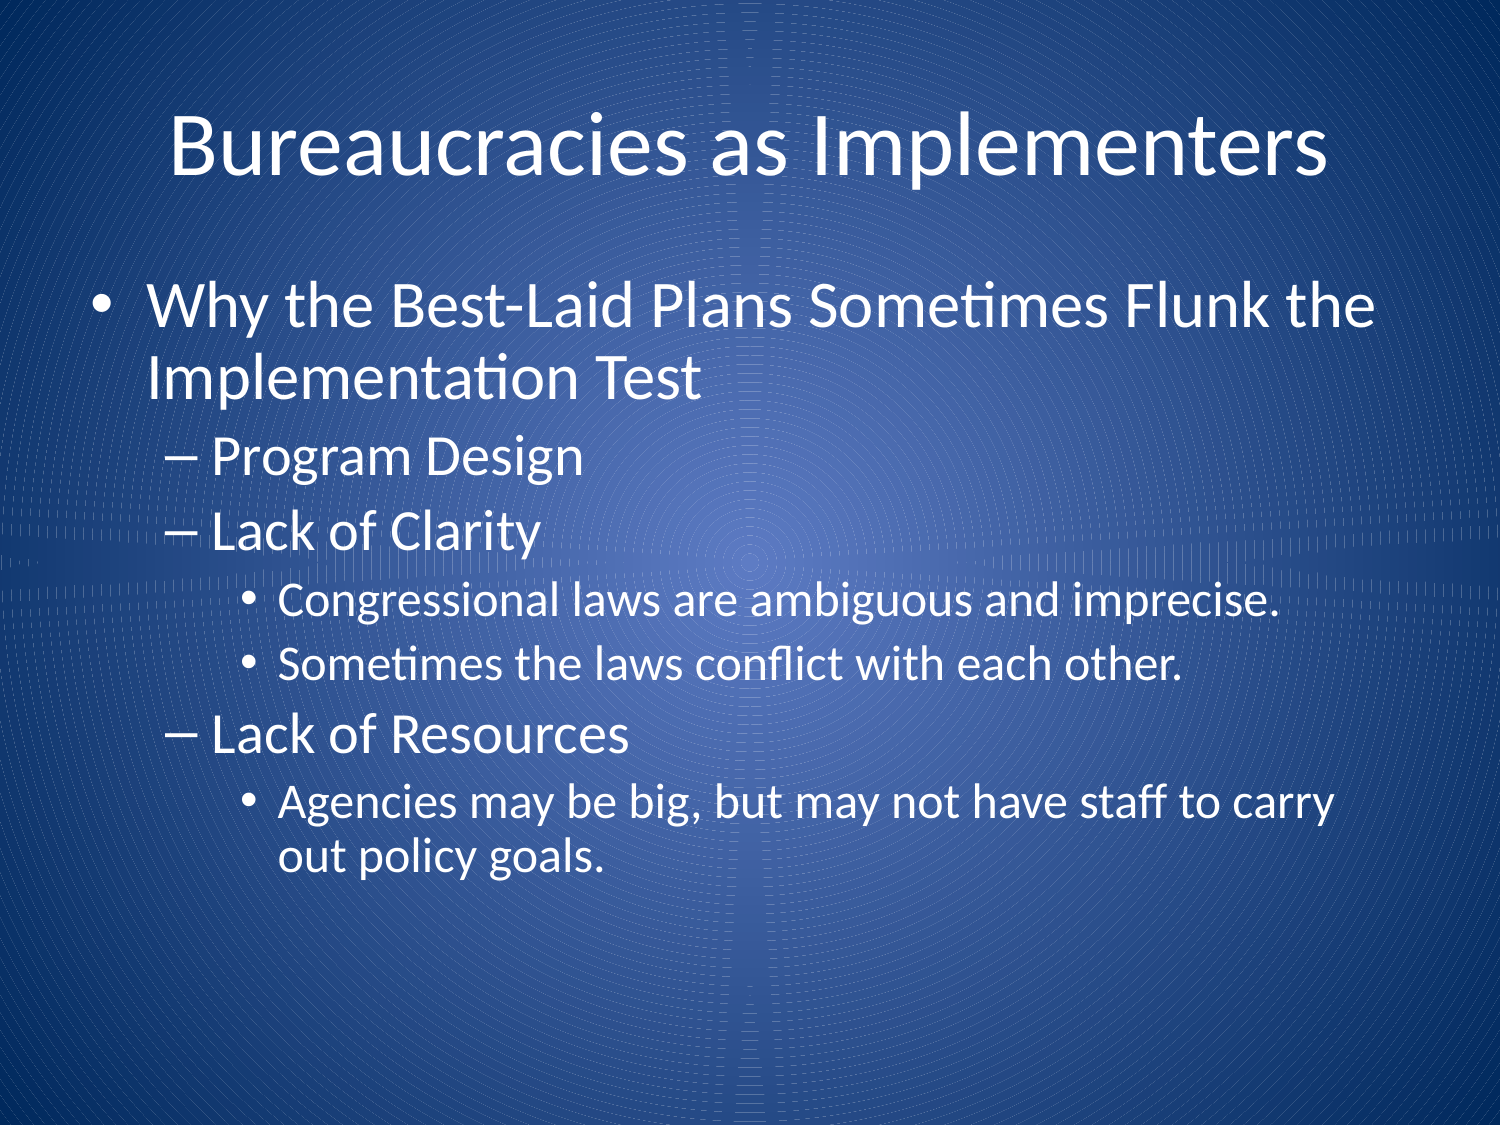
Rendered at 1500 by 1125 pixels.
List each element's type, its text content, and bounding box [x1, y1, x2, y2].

title Bureaucracies as Implementers [75, 45, 1425, 233]
list Why the Best-Laid Plans Sometimes Flunk the Implementation Test Program Design Lack of Clarity Congressional laws are ambiguous and imprecise. Sometimes the laws conflict with each other. Lack of Resources Agencies may be big, but may not have staff to carry out policy goals. [75, 262, 1425, 1005]
